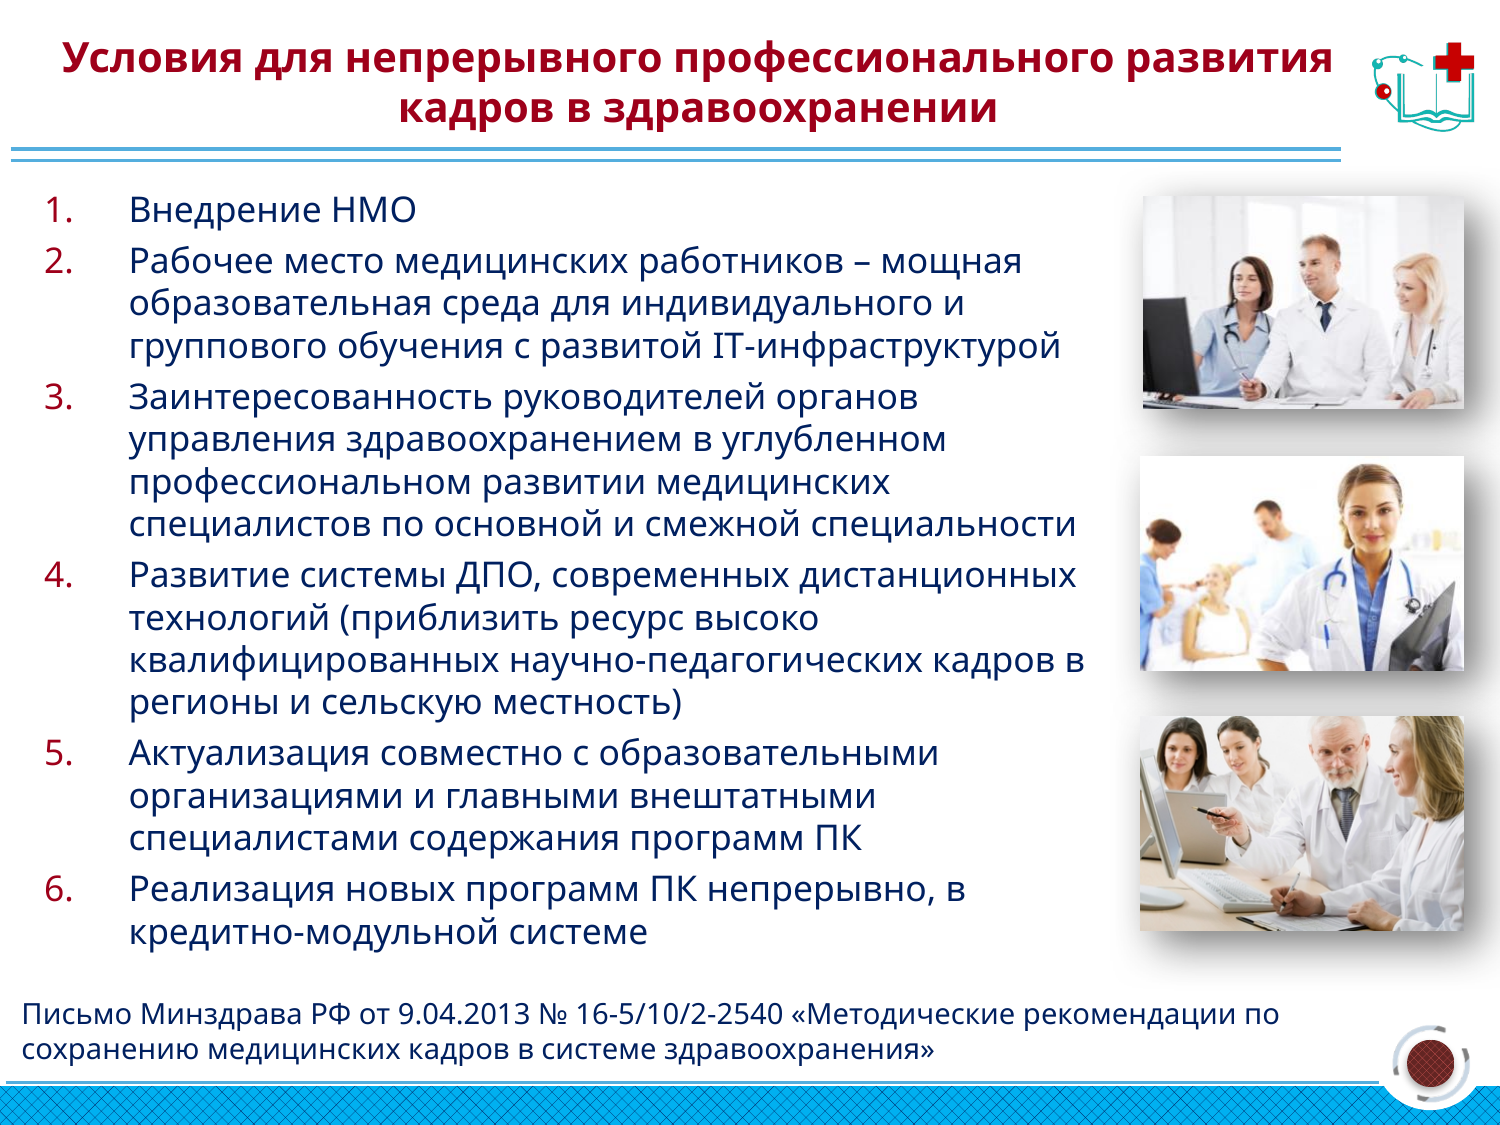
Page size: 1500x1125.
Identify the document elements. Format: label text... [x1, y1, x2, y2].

picture [1140, 455, 1464, 671]
list Внедрение НМО Рабочее место медицинских работников – мощная образовательная среда для индивидуального и группового обучения с развитой IT-инфраструктурой Заинтересованность руководителей органов управления здравоохранением в углубленном профессиональном развитии медицинских специалистов по основной и смежной специальности Развитие системы ДПО, современных дистанционных технологий (приблизить ресурс высоко квалифицированных научно-педагогических кадров в регионы и сельскую местность) Актуализация совместно с образовательными организациями и главными внештатными специалистами содержания программ ПК Реализация новых программ ПК непрерывно, в кредитно-модульной системе [29, 179, 1141, 987]
text_box Письмо Минздрава РФ от 9.04.2013 № 16-5/10/2-2540 «Методические рекомендации по сохранению медицинских кадров в системе здравоохранения» [6, 987, 1353, 1073]
picture [1140, 715, 1464, 931]
title Условия для непрерывного профессионального развития кадров в здравоохранении [35, 23, 1362, 138]
picture [1143, 196, 1464, 409]
